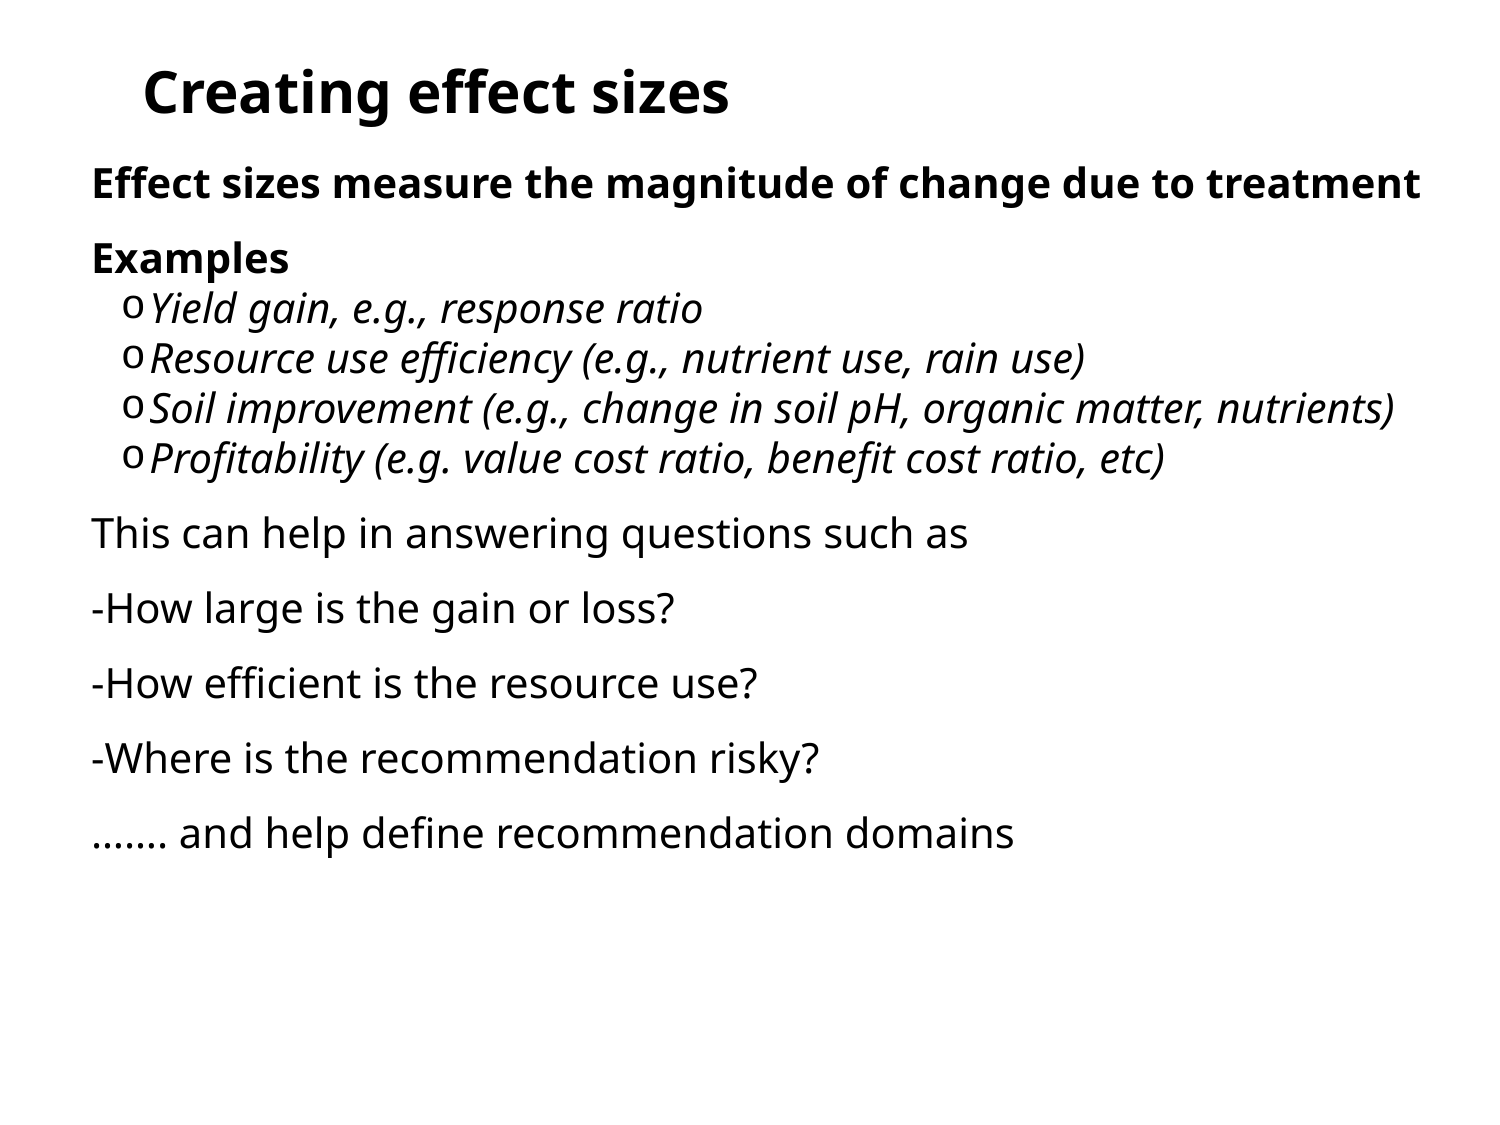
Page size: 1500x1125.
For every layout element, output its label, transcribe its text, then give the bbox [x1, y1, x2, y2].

text_box Creating effect sizes [62, 42, 1439, 133]
text_box Effect sizes measure the magnitude of change due to treatment Examples Yield gain, e.g., response ratio Resource use efficiency (e.g., nutrient use, rain use) Soil improvement (e.g., change in soil pH, organic matter, nutrients) Profitability (e.g. value cost ratio, benefit cost ratio, etc) This can help in answering questions such as -How large is the gain or loss? -How efficient is the resource use? -Where is the recommendation risky? ……. and help define recommendation domains [76, 124, 1453, 865]
